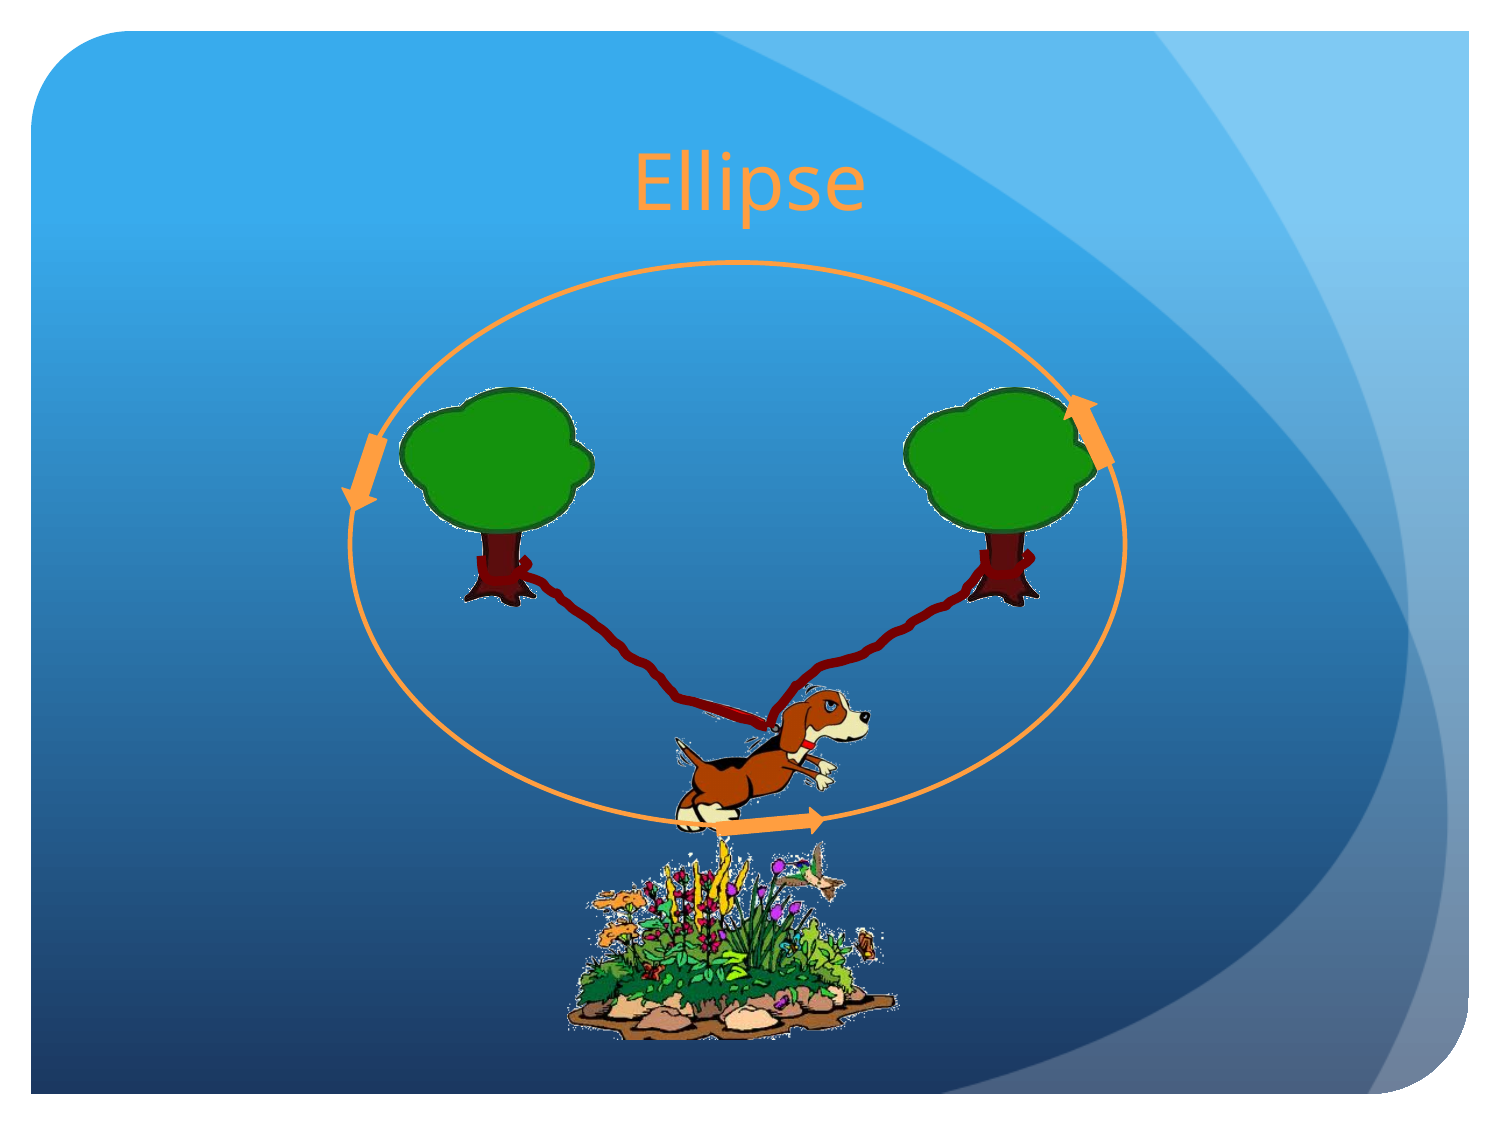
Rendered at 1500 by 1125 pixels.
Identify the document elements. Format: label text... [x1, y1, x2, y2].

picture [24, 30, 1473, 1094]
title Ellipse [127, 62, 1372, 234]
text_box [347, 262, 1126, 838]
